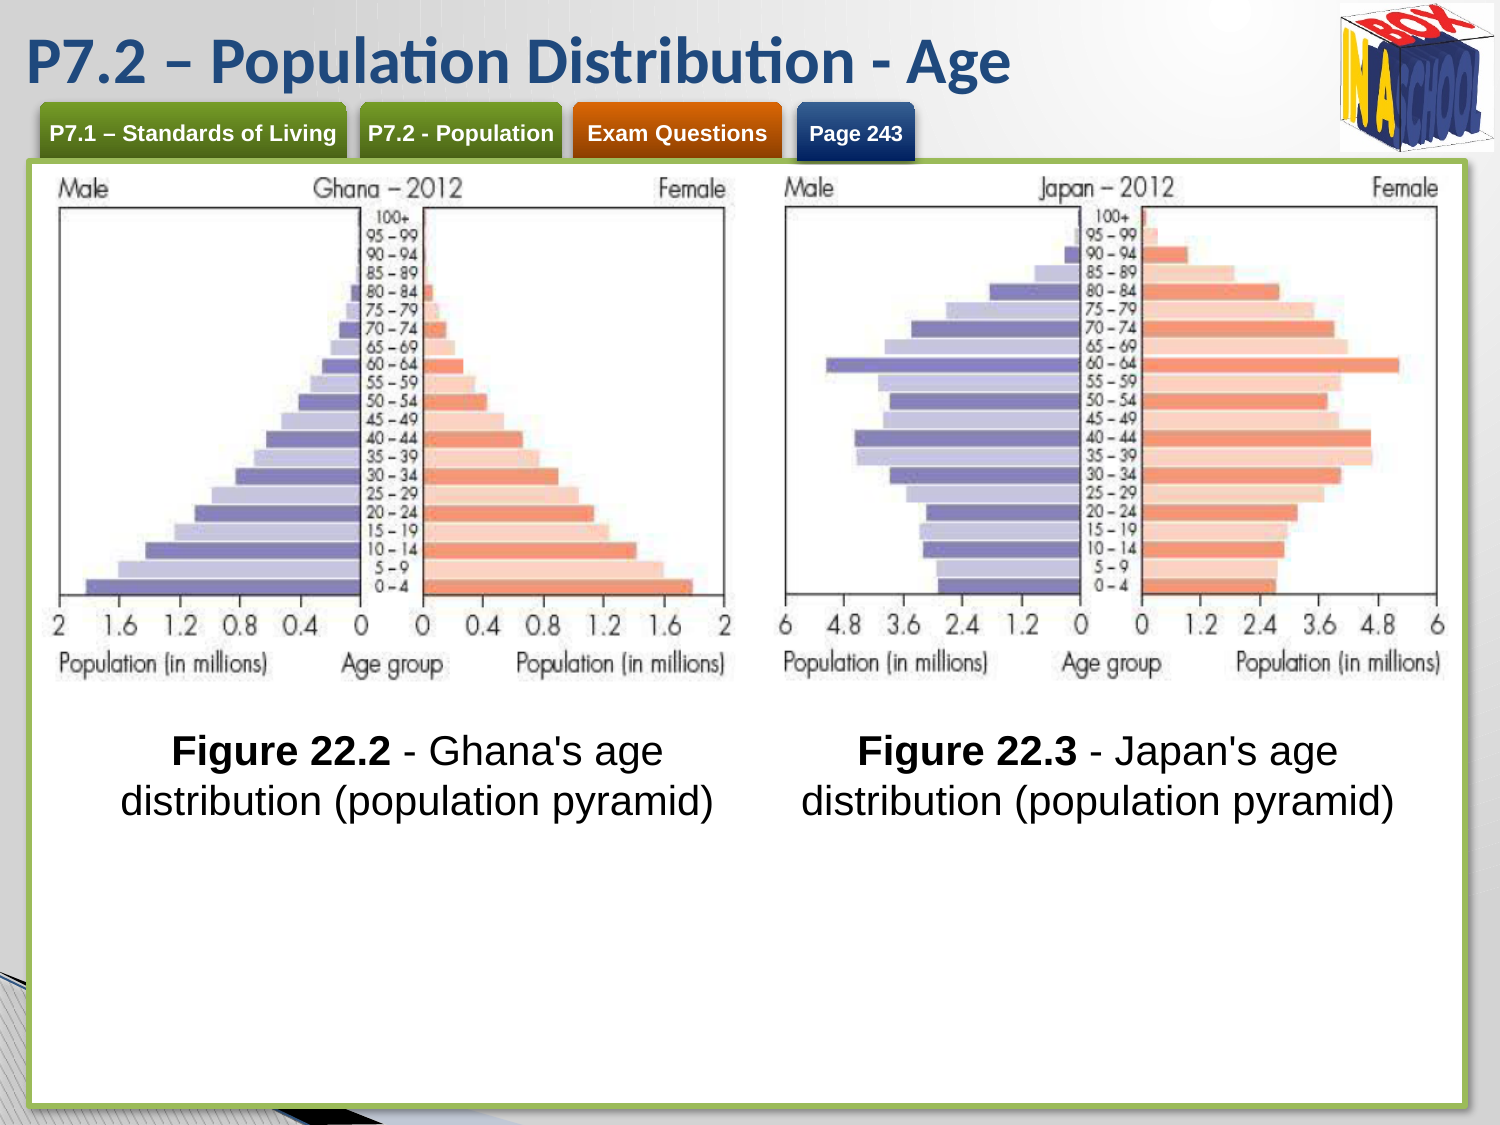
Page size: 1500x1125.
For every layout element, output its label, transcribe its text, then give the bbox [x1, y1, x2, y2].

title P7.2 – Population Distribution - Age [11, 11, 1294, 102]
picture [281, 1114, 303, 1125]
picture [1340, 3, 1495, 152]
text_box Figure 22.2 - Ghana's age distribution (population pyramid) [104, 715, 731, 831]
picture [41, 172, 741, 689]
text_box Page 243 [797, 101, 916, 162]
text_box Figure 22.3 - Japan's age distribution (population pyramid) [785, 715, 1412, 831]
picture [773, 165, 1449, 682]
